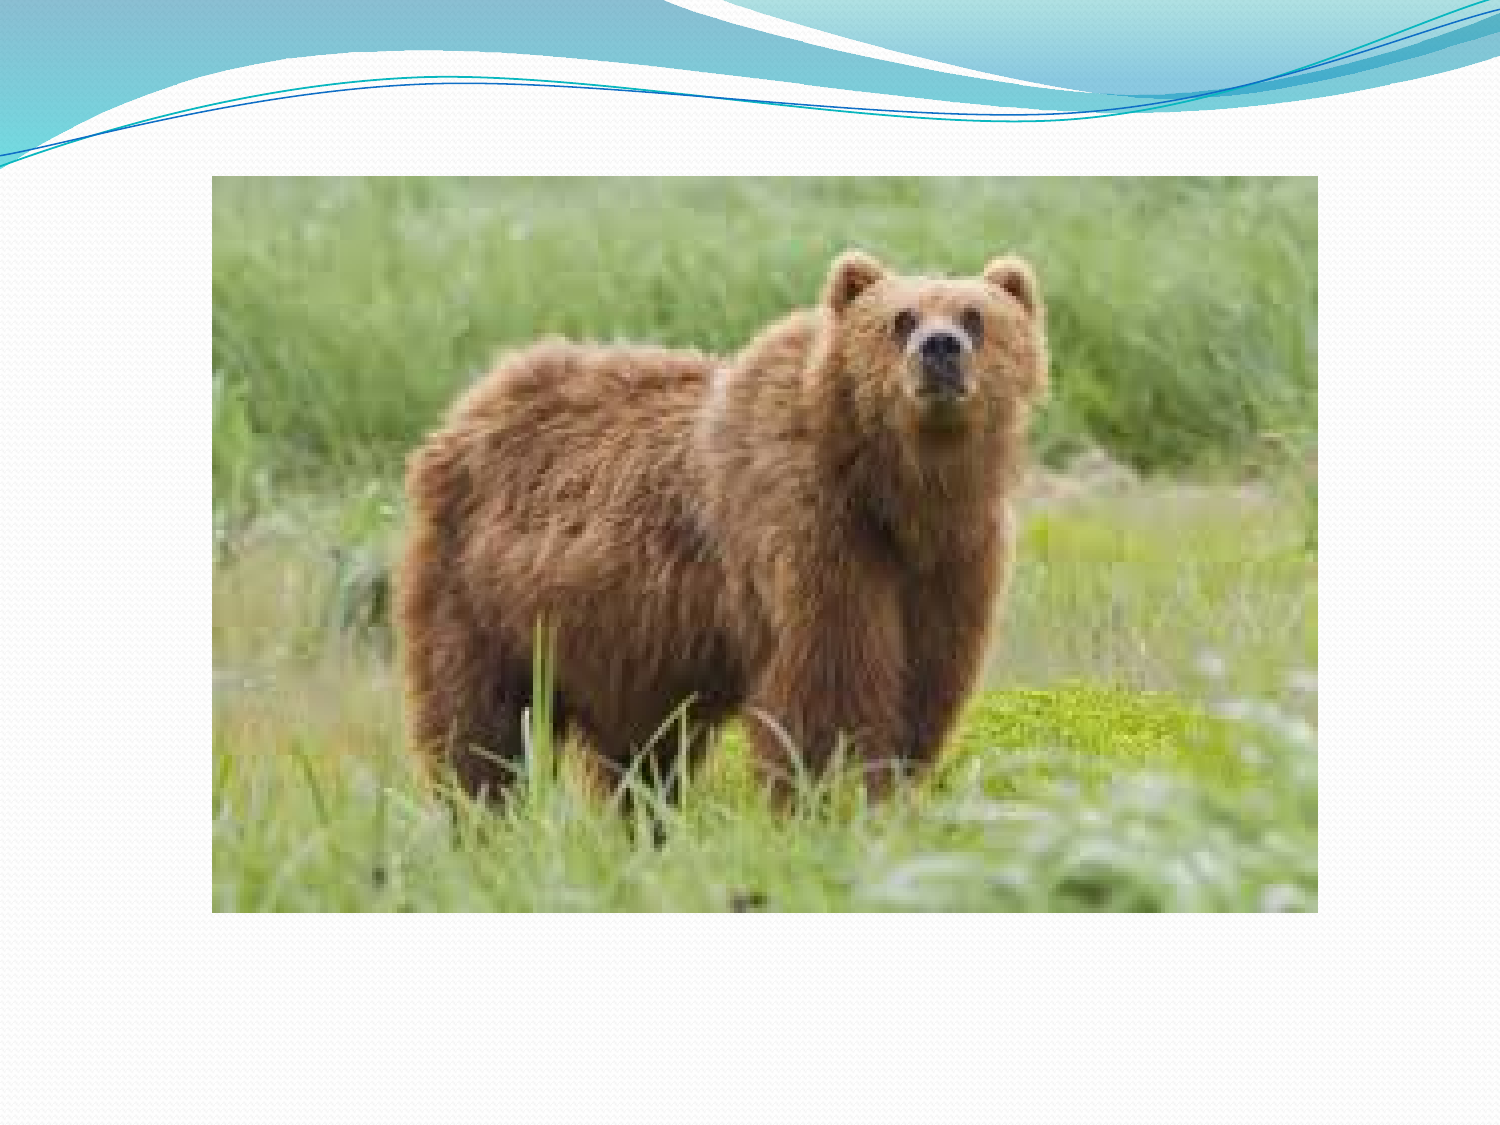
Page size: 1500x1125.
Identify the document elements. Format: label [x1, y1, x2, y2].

picture [212, 176, 1319, 913]
